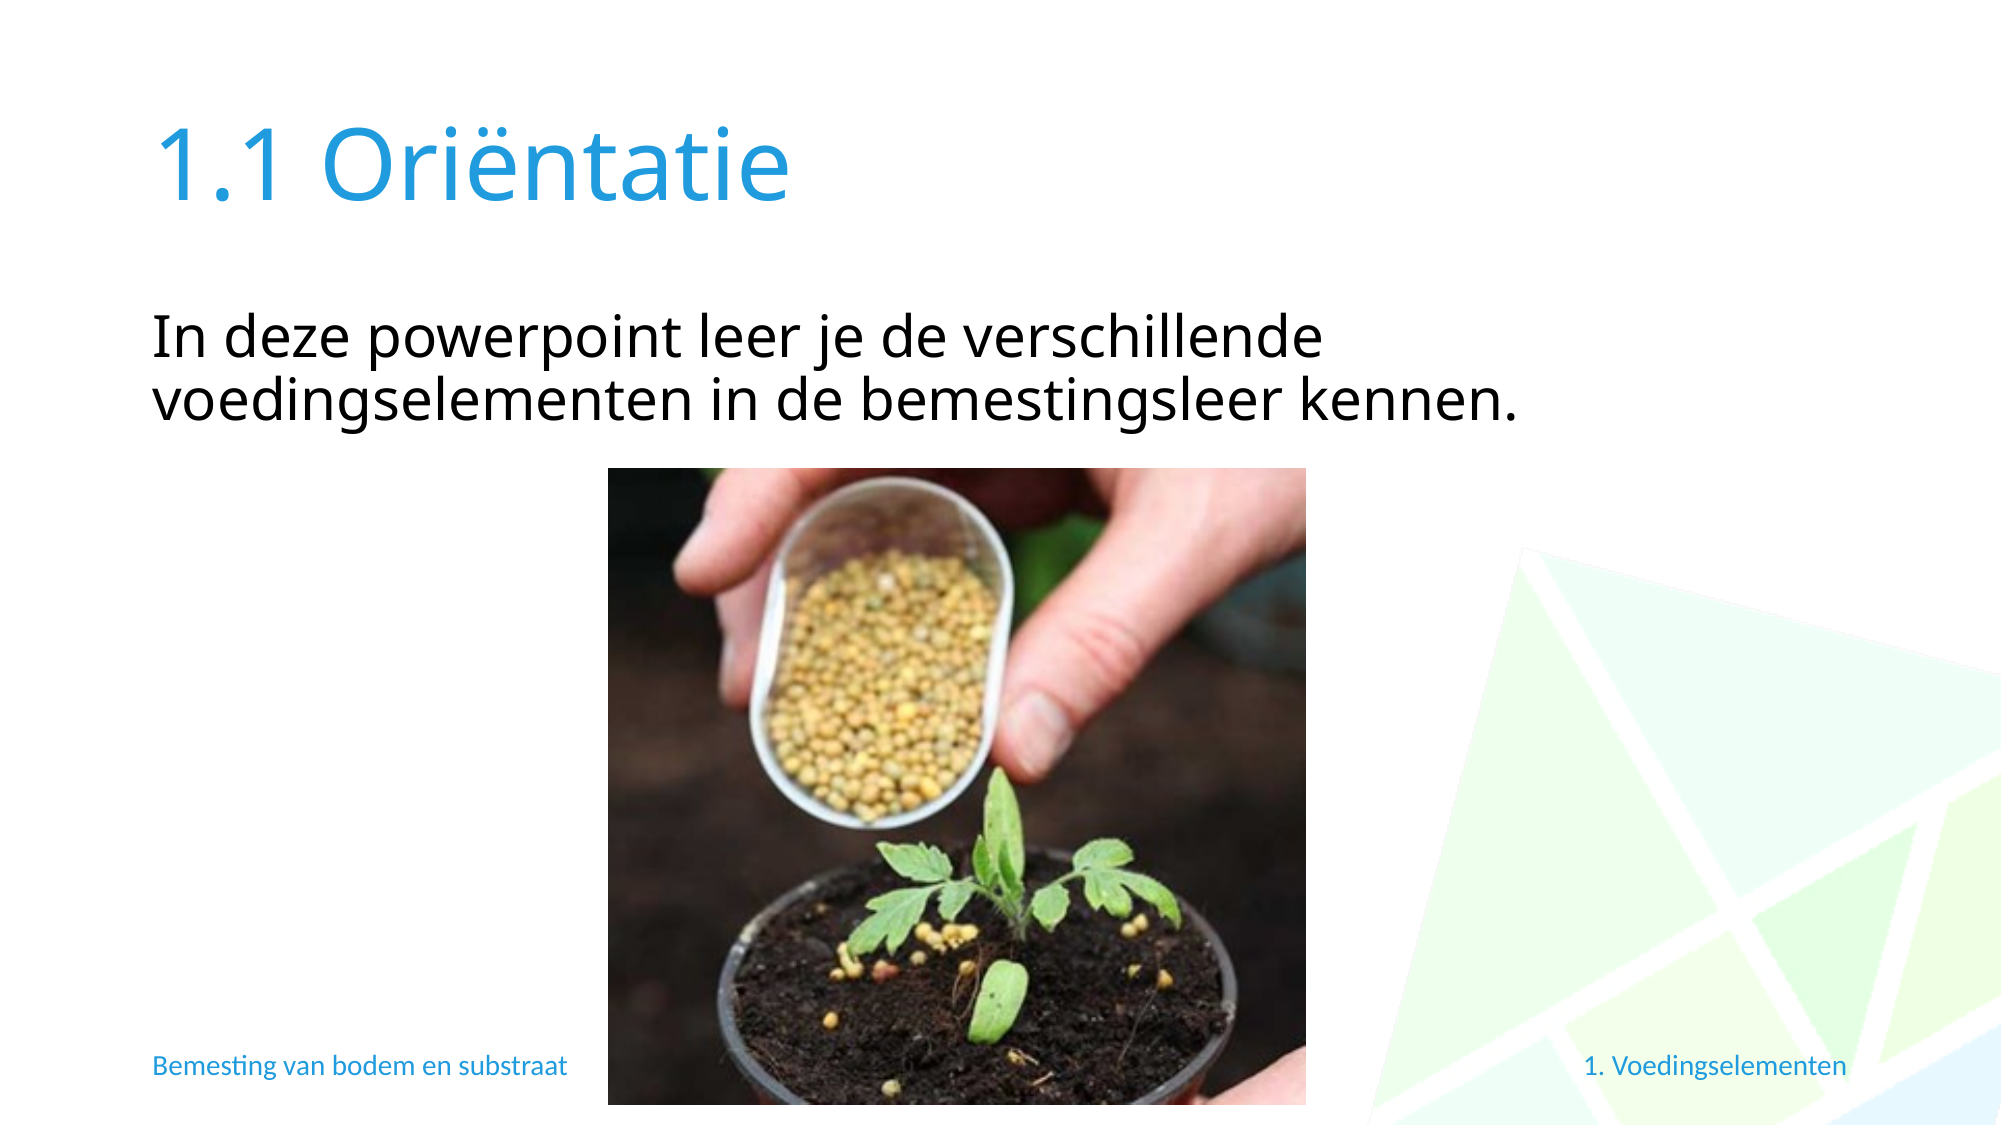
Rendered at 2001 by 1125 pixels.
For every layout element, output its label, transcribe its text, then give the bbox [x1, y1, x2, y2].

picture [608, 468, 1306, 1105]
list Bemesting van bodem en substraat [137, 1042, 588, 1103]
list 1. Voedingselementen [1412, 1042, 1863, 1103]
title 1.1 Oriëntatie [137, 59, 1863, 278]
list In deze powerpoint leer je de verschillende voedingselementen in de bemestingsleer kennen. [137, 299, 1863, 1014]
